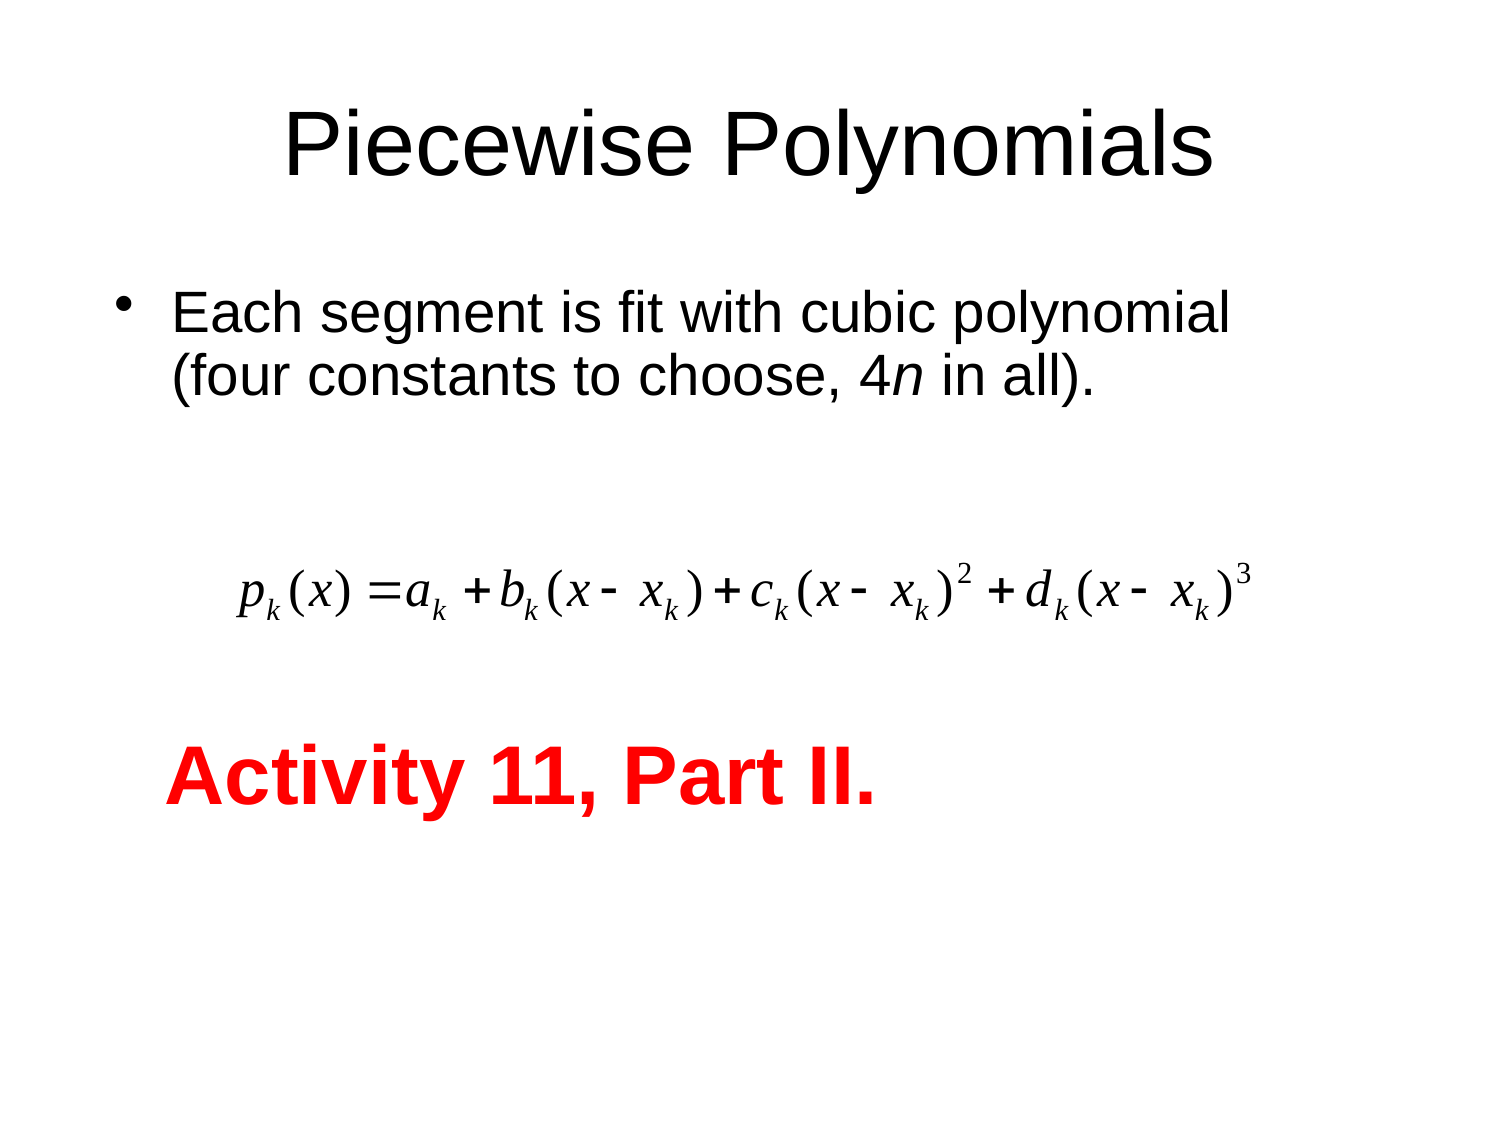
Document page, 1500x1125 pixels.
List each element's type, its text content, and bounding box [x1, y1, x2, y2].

text_box Activity 11, Part II. [149, 725, 1263, 830]
list Each segment is fit with cubic polynomial (four constants to choose, 4n in all). [99, 274, 1376, 526]
title Piecewise Polynomials [74, 44, 1426, 233]
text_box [224, 549, 1260, 634]
